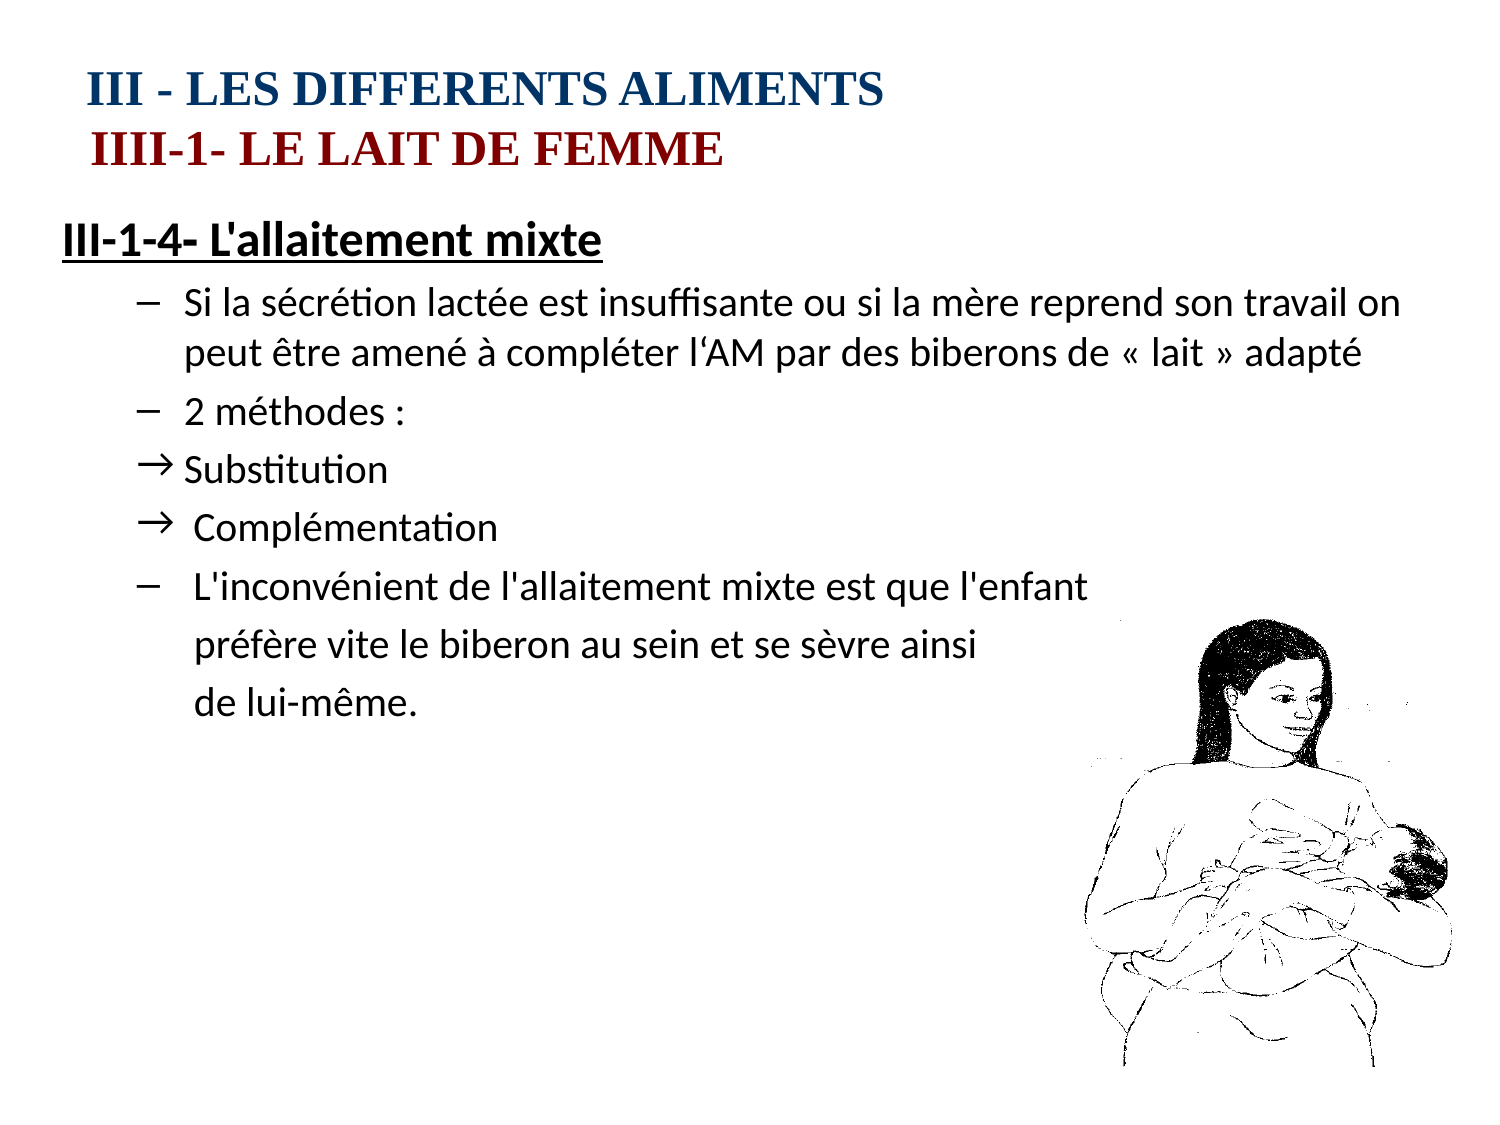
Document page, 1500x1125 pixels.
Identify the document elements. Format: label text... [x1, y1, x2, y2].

list III-1-4‑ L'allaitement mixte Si la sécrétion lactée est insuffisante ou si la mère reprend son travail on peut être amené à compléter l‘AM par des biberons de « lait » adapté 2 méthodes : Substitution Complémentation L'inconvénient de l'allaitement mixte est que l'enfant préfère vite le biberon au sein et se sèvre ainsi de lui-même. [46, 198, 1442, 1079]
title III ‑ LES DIFFERENTS ALIMENTS IIII-1‑ LE LAIT DE FEMME [0, 105, 1351, 247]
picture [1066, 609, 1466, 1067]
